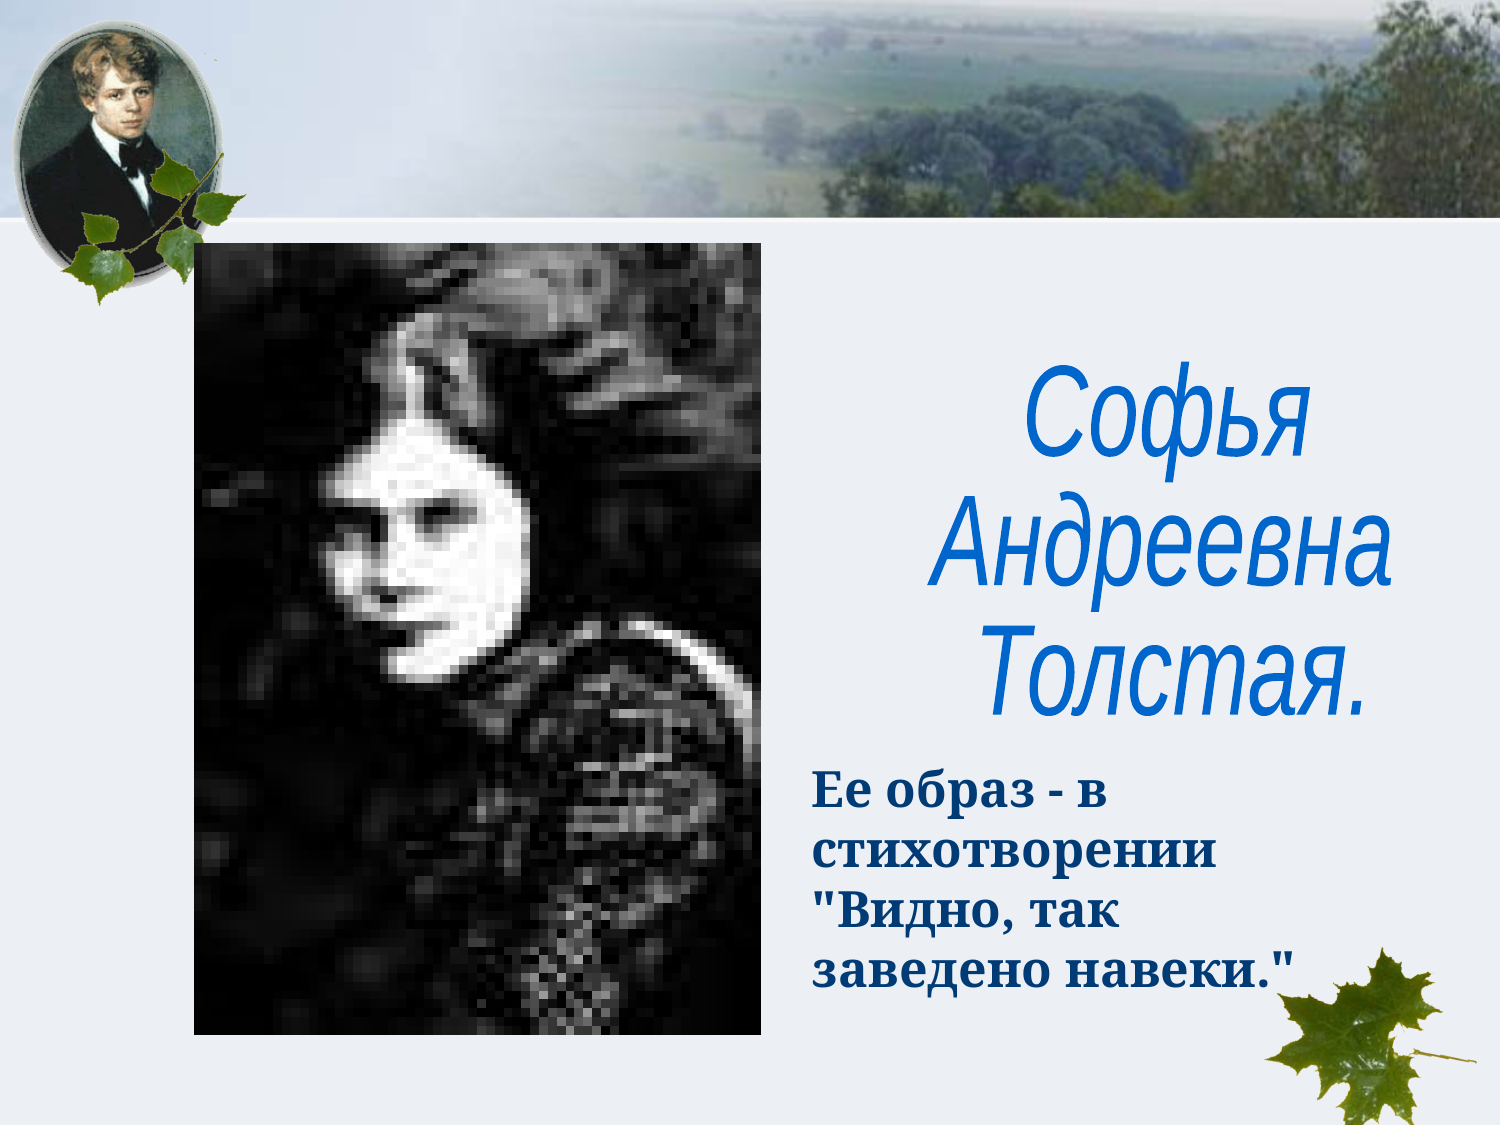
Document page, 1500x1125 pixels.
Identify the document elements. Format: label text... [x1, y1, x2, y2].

picture [0, 0, 1500, 1125]
text_box Ее образ - в стихотворении "Видно, так заведено навеки." [796, 750, 1365, 1091]
